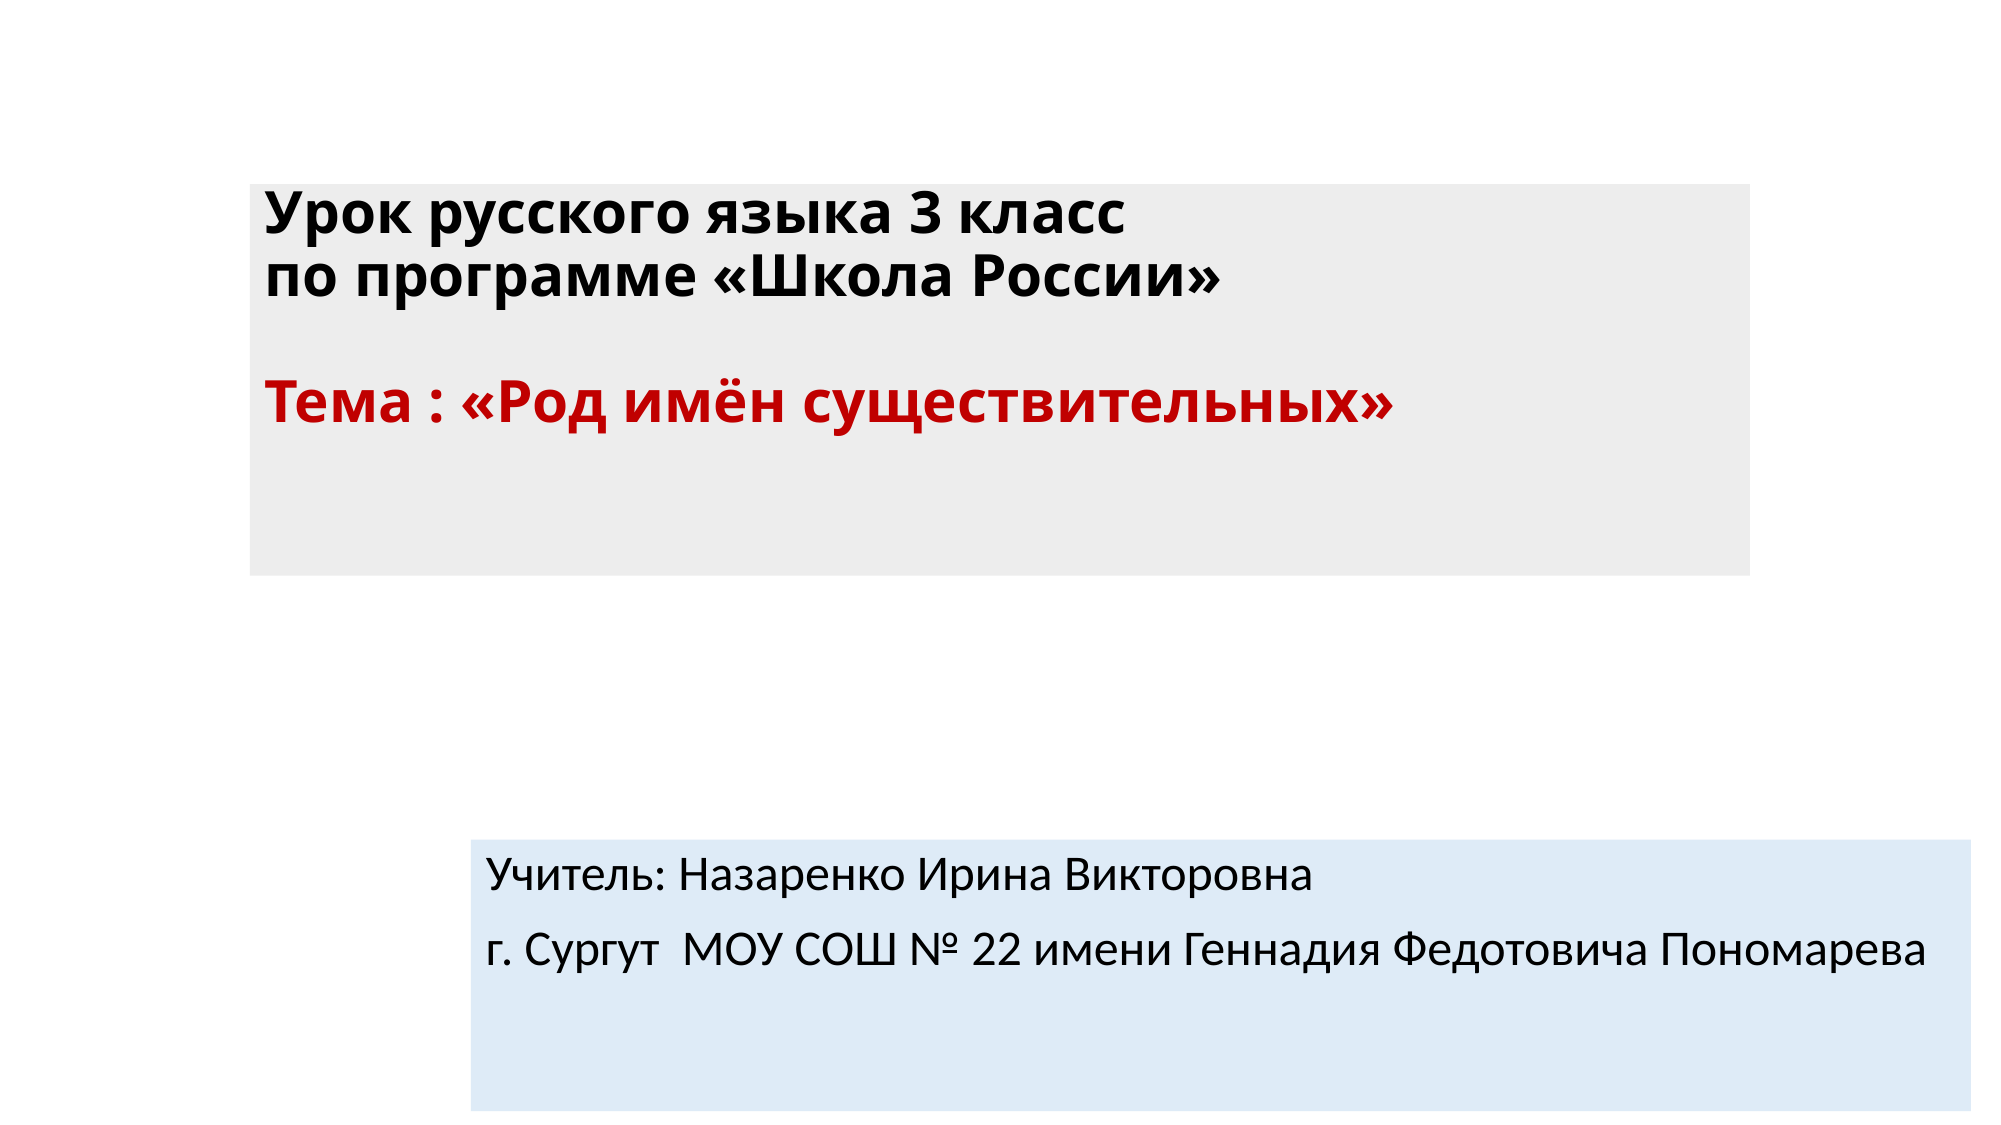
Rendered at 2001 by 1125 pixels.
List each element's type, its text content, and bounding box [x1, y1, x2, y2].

title Урок русского языка 3 класс по программе «Школа России» Тема : «Род имён существительных» [249, 184, 1750, 576]
subtitle Учитель: Назаренко Ирина Викторовна г. Сургут МОУ СОШ № 22 имени Геннадия Федотовича Пономарева [470, 839, 1971, 1112]
